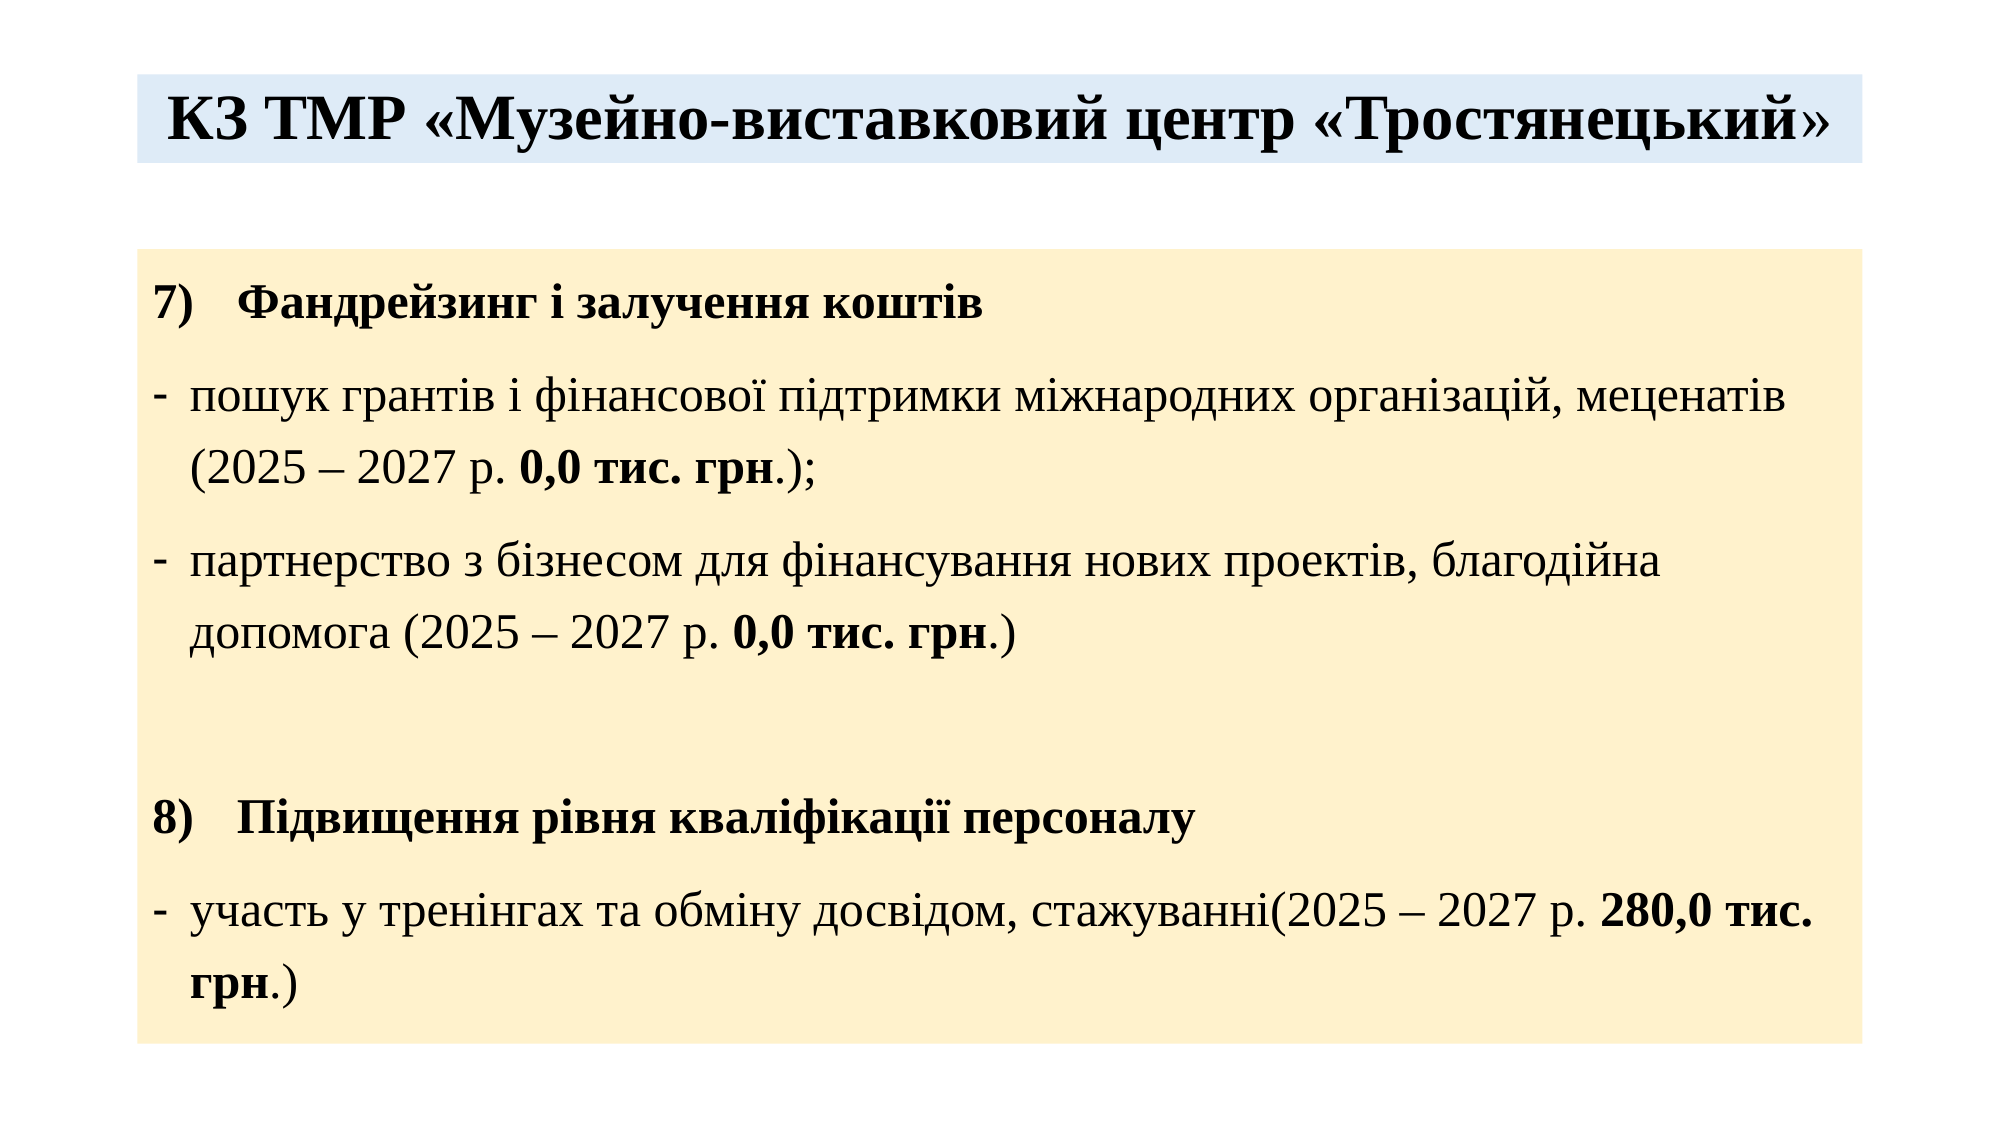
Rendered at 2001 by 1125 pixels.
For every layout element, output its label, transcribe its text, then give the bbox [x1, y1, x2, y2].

title КЗ ТМР «Музейно-виставковий центр «Тростянецький» [137, 74, 1863, 163]
list Фандрейзинг і залучення коштів пошук грантів і фінансової підтримки міжнародних організацій, меценатів (2025 – 2027 р. 0,0 тис. грн.); партнерство з бізнесом для фінансування нових проектів, благодійна допомога (2025 – 2027 р. 0,0 тис. грн.) Підвищення рівня кваліфікації персоналу участь у тренінгах та обміну досвідом, стажуванні(2025 – 2027 р. 280,0 тис. грн.) [137, 249, 1863, 1044]
